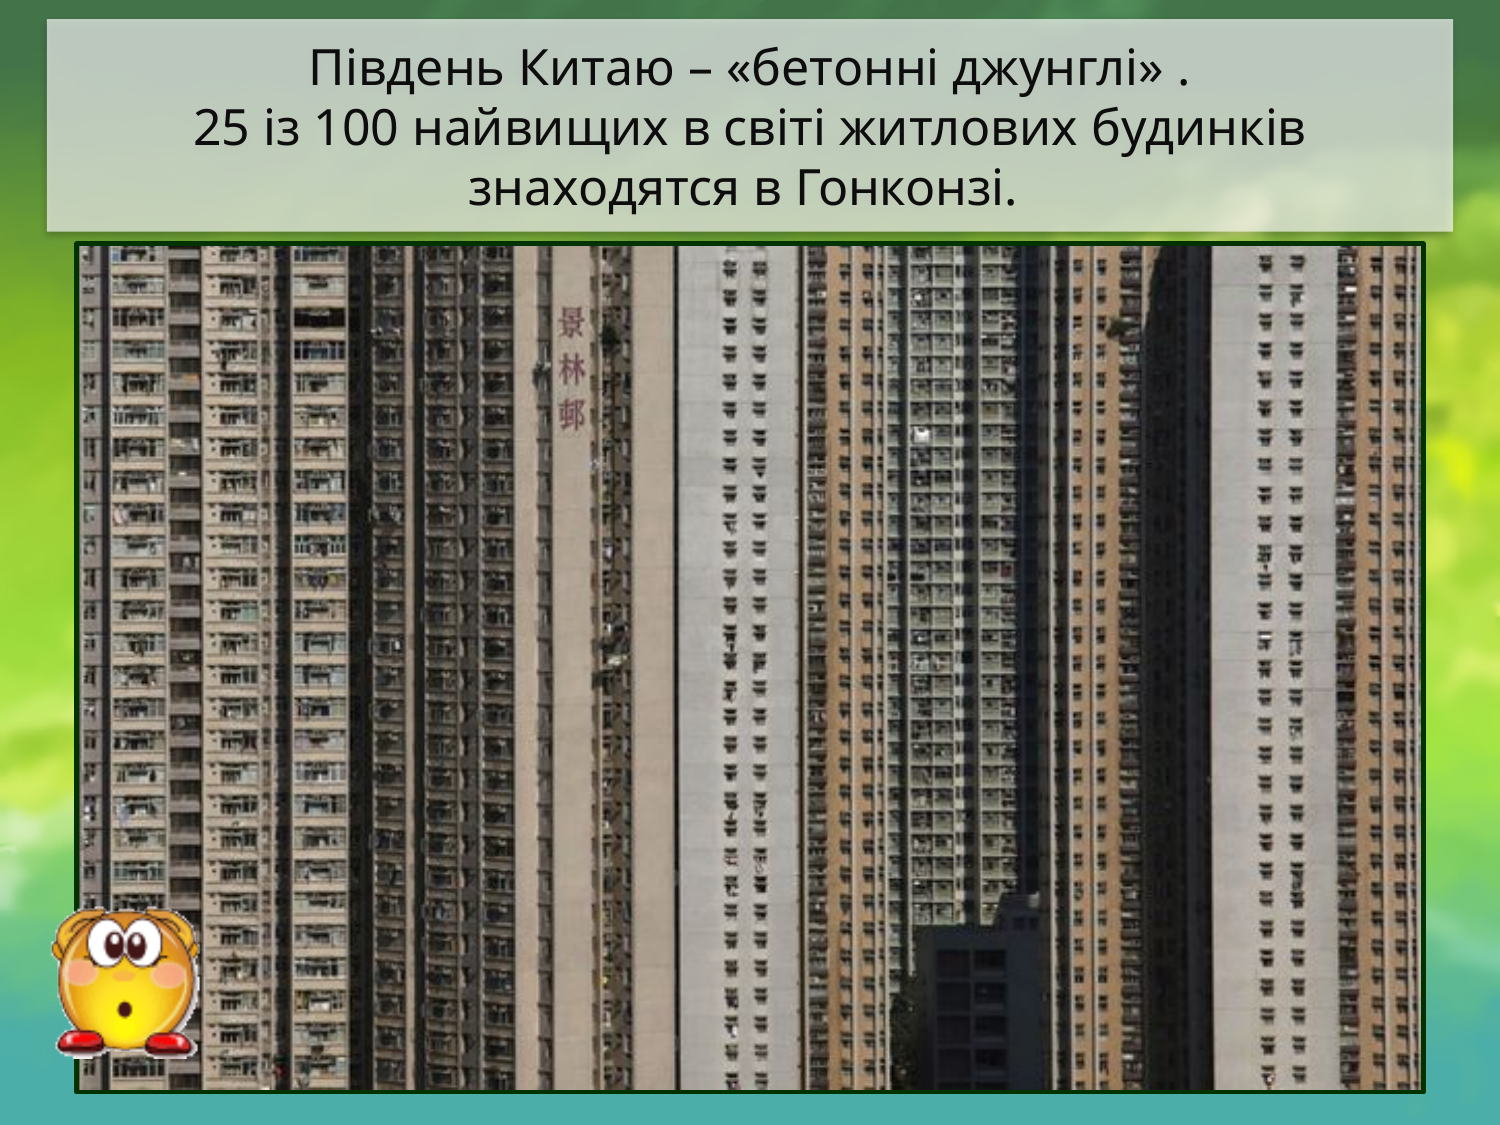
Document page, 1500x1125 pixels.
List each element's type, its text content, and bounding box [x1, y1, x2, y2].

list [78, 245, 1422, 1091]
picture [0, 0, 1500, 1125]
title Південь Китаю – «бетонні джунглі» . 25 із 100 найвищих в світі житлових будинків знаходятся в Гонконзі. [45, 17, 1455, 234]
